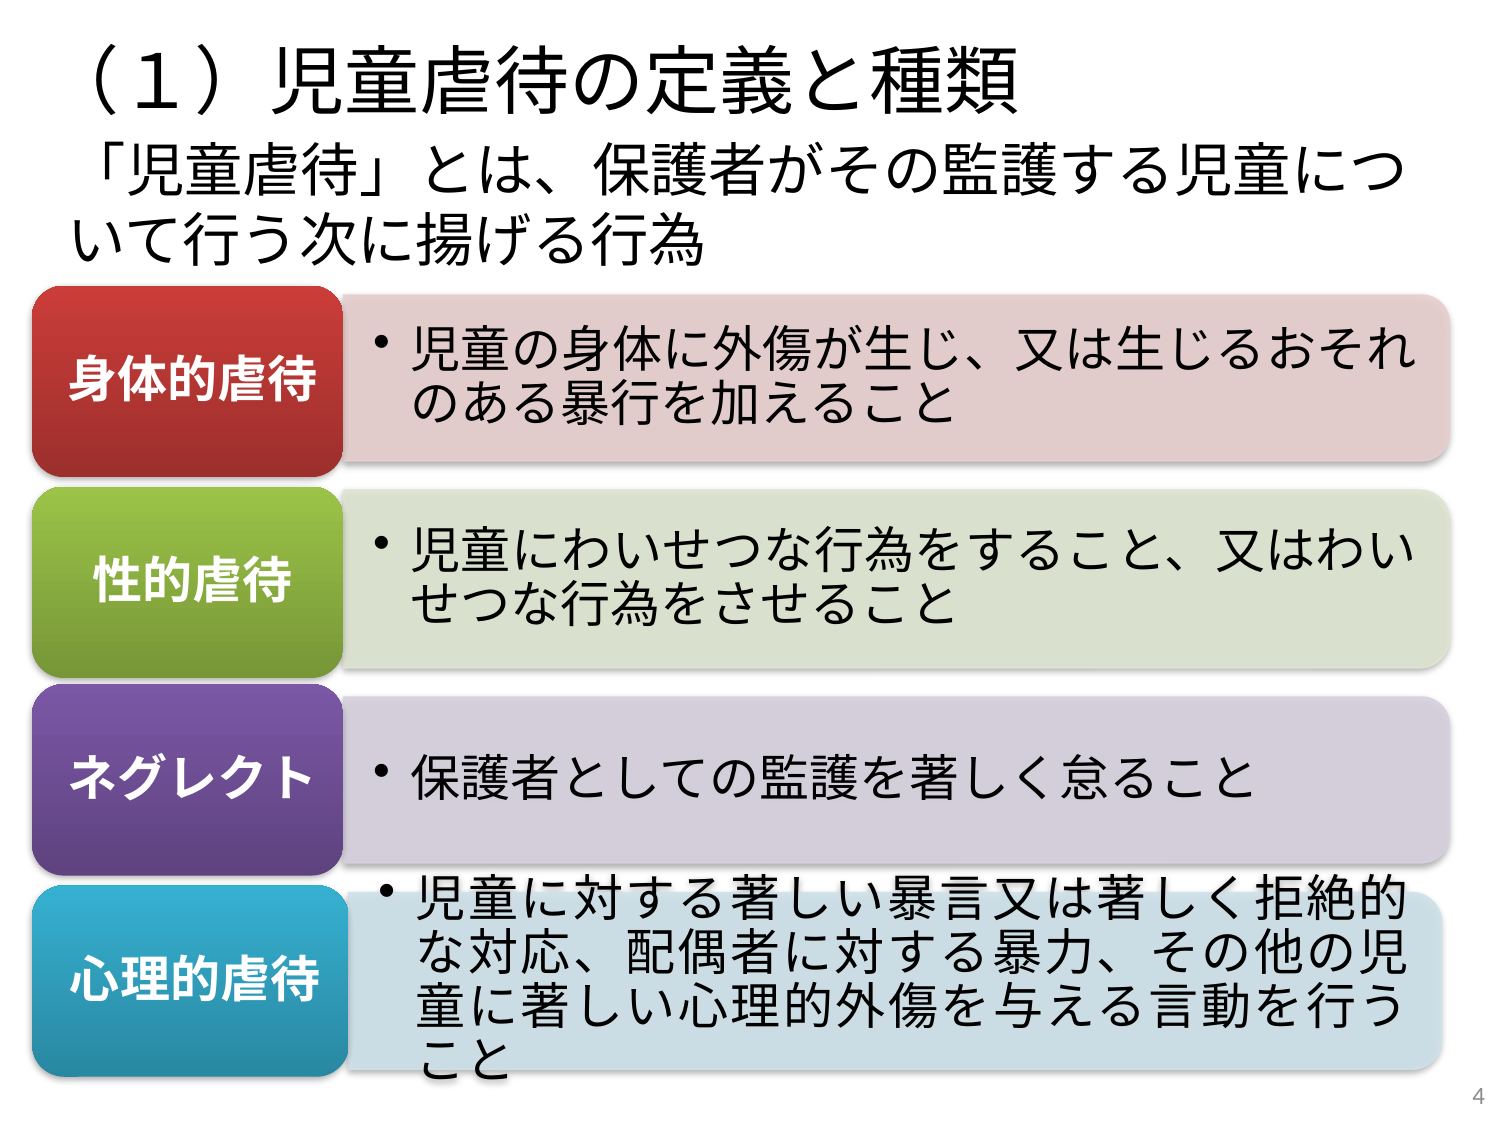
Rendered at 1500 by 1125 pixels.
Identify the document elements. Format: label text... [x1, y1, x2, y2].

text_box 「児童虐待」とは、保護者がその監護する児童について行う次に揚げる行為 [53, 125, 1470, 281]
title （１）児童虐待の定義と種類 [29, 30, 1140, 126]
slide_number 4 [1149, 1065, 1500, 1125]
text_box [31, 281, 1450, 1078]
